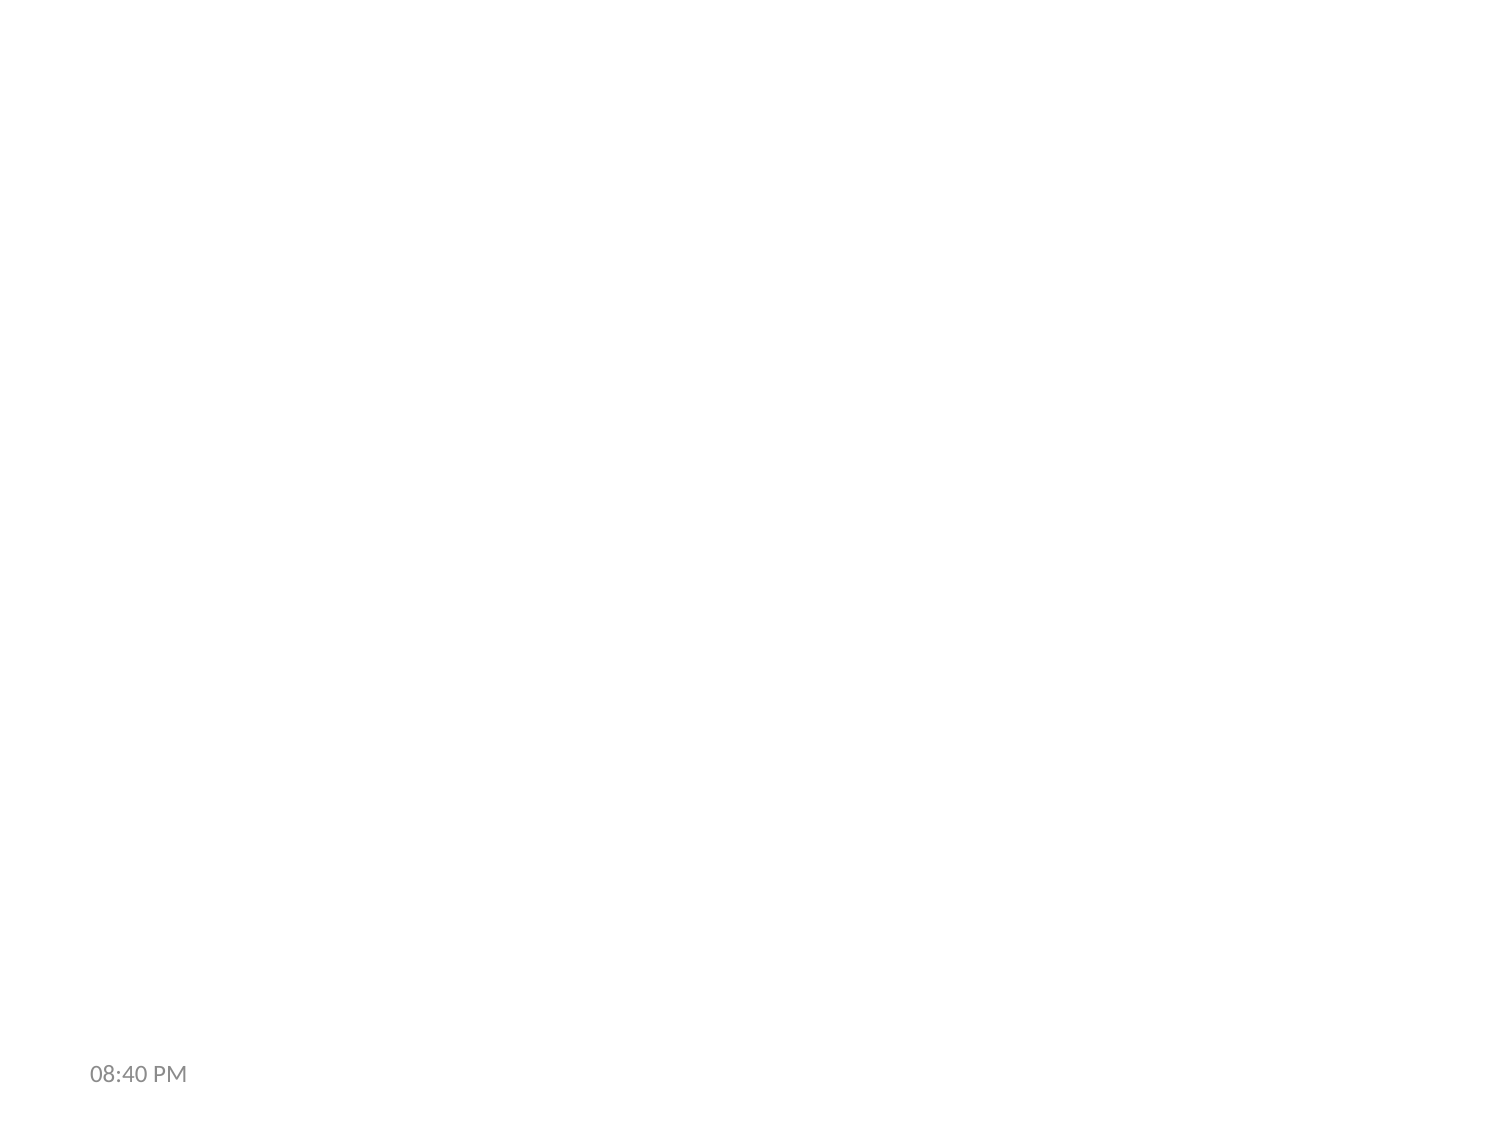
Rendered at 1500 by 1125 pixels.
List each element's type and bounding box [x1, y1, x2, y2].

slide_number [75, 1042, 425, 1103]
